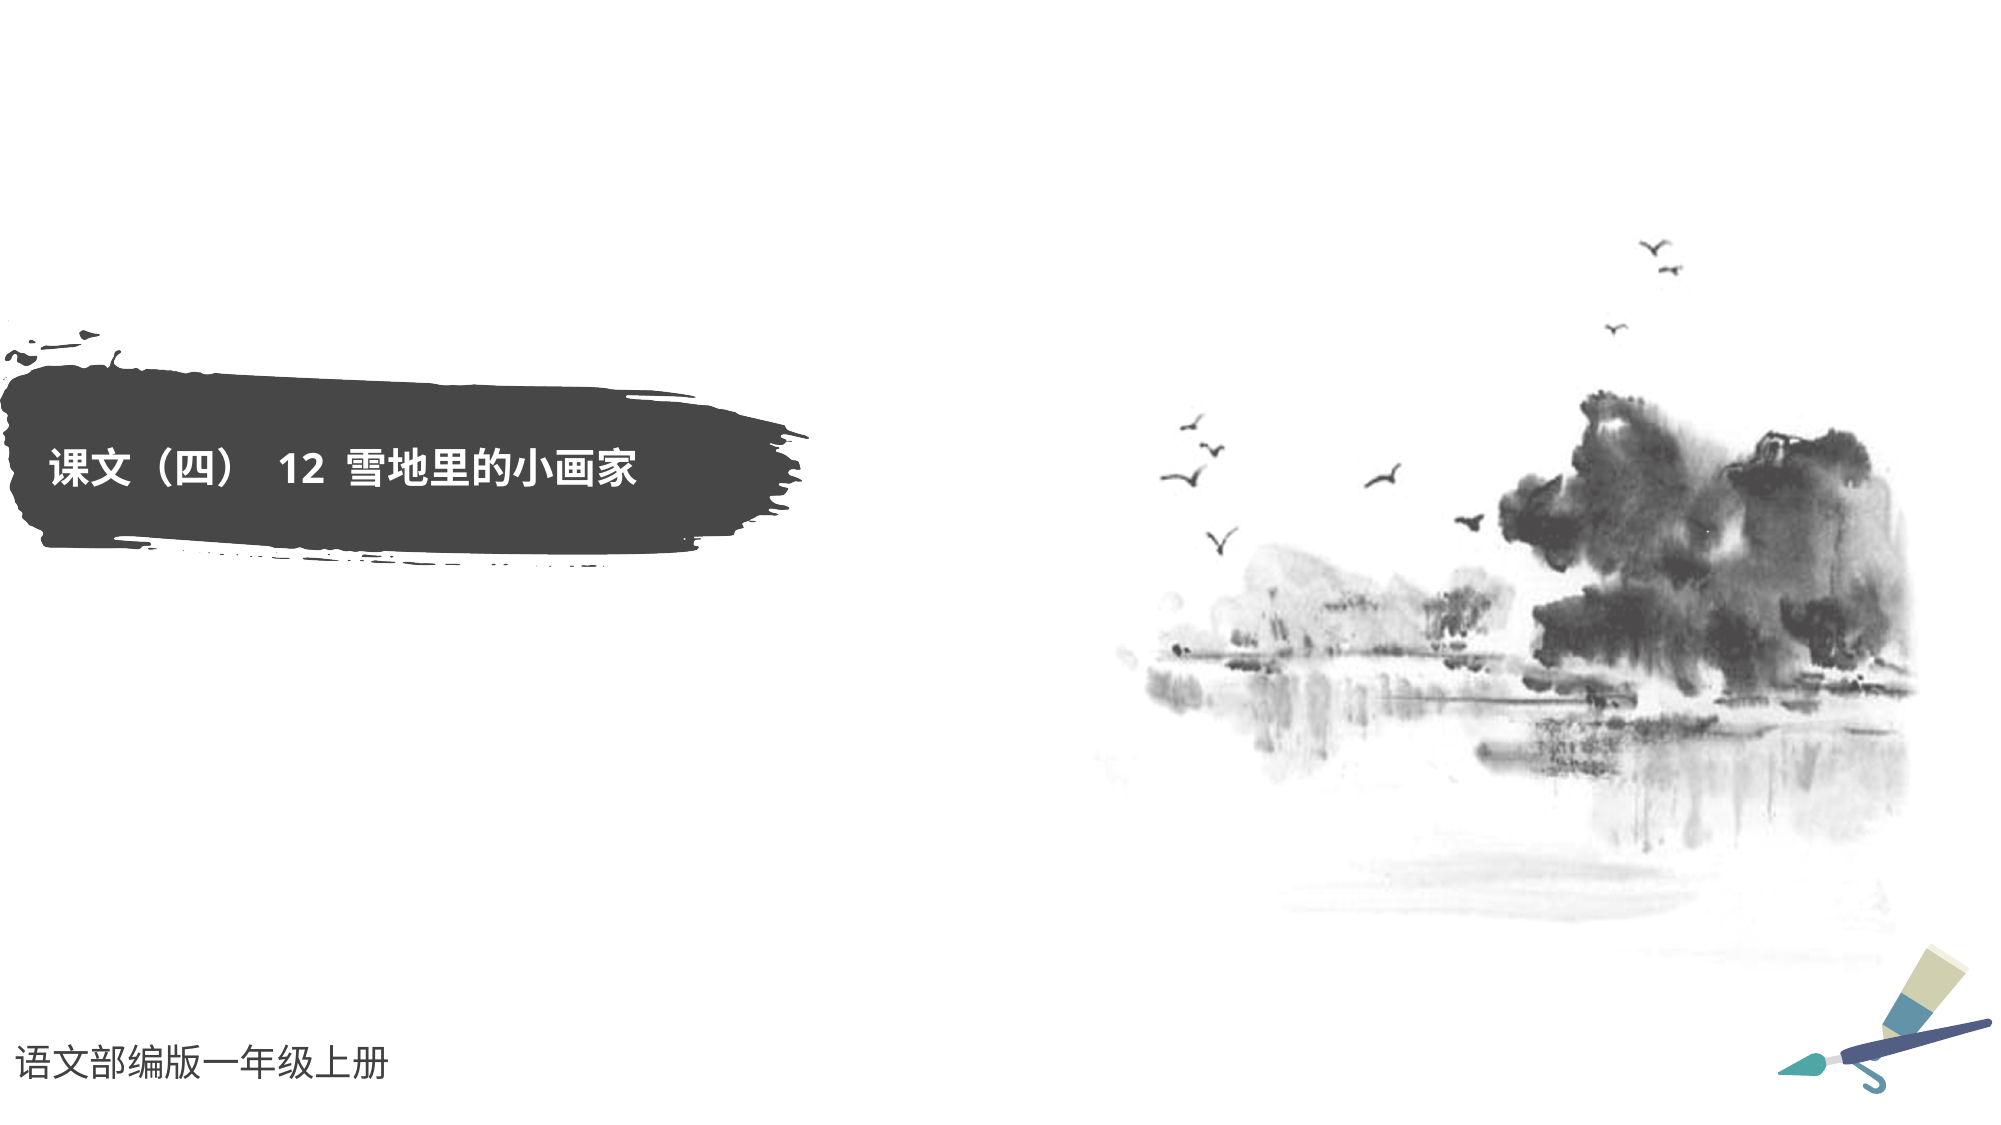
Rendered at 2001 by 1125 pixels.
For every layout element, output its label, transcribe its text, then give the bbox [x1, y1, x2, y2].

text_box 语文部编版一年级上册 [0, 1031, 600, 1092]
picture [1093, 235, 1920, 974]
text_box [1811, 945, 1974, 1125]
picture [0, 320, 809, 567]
